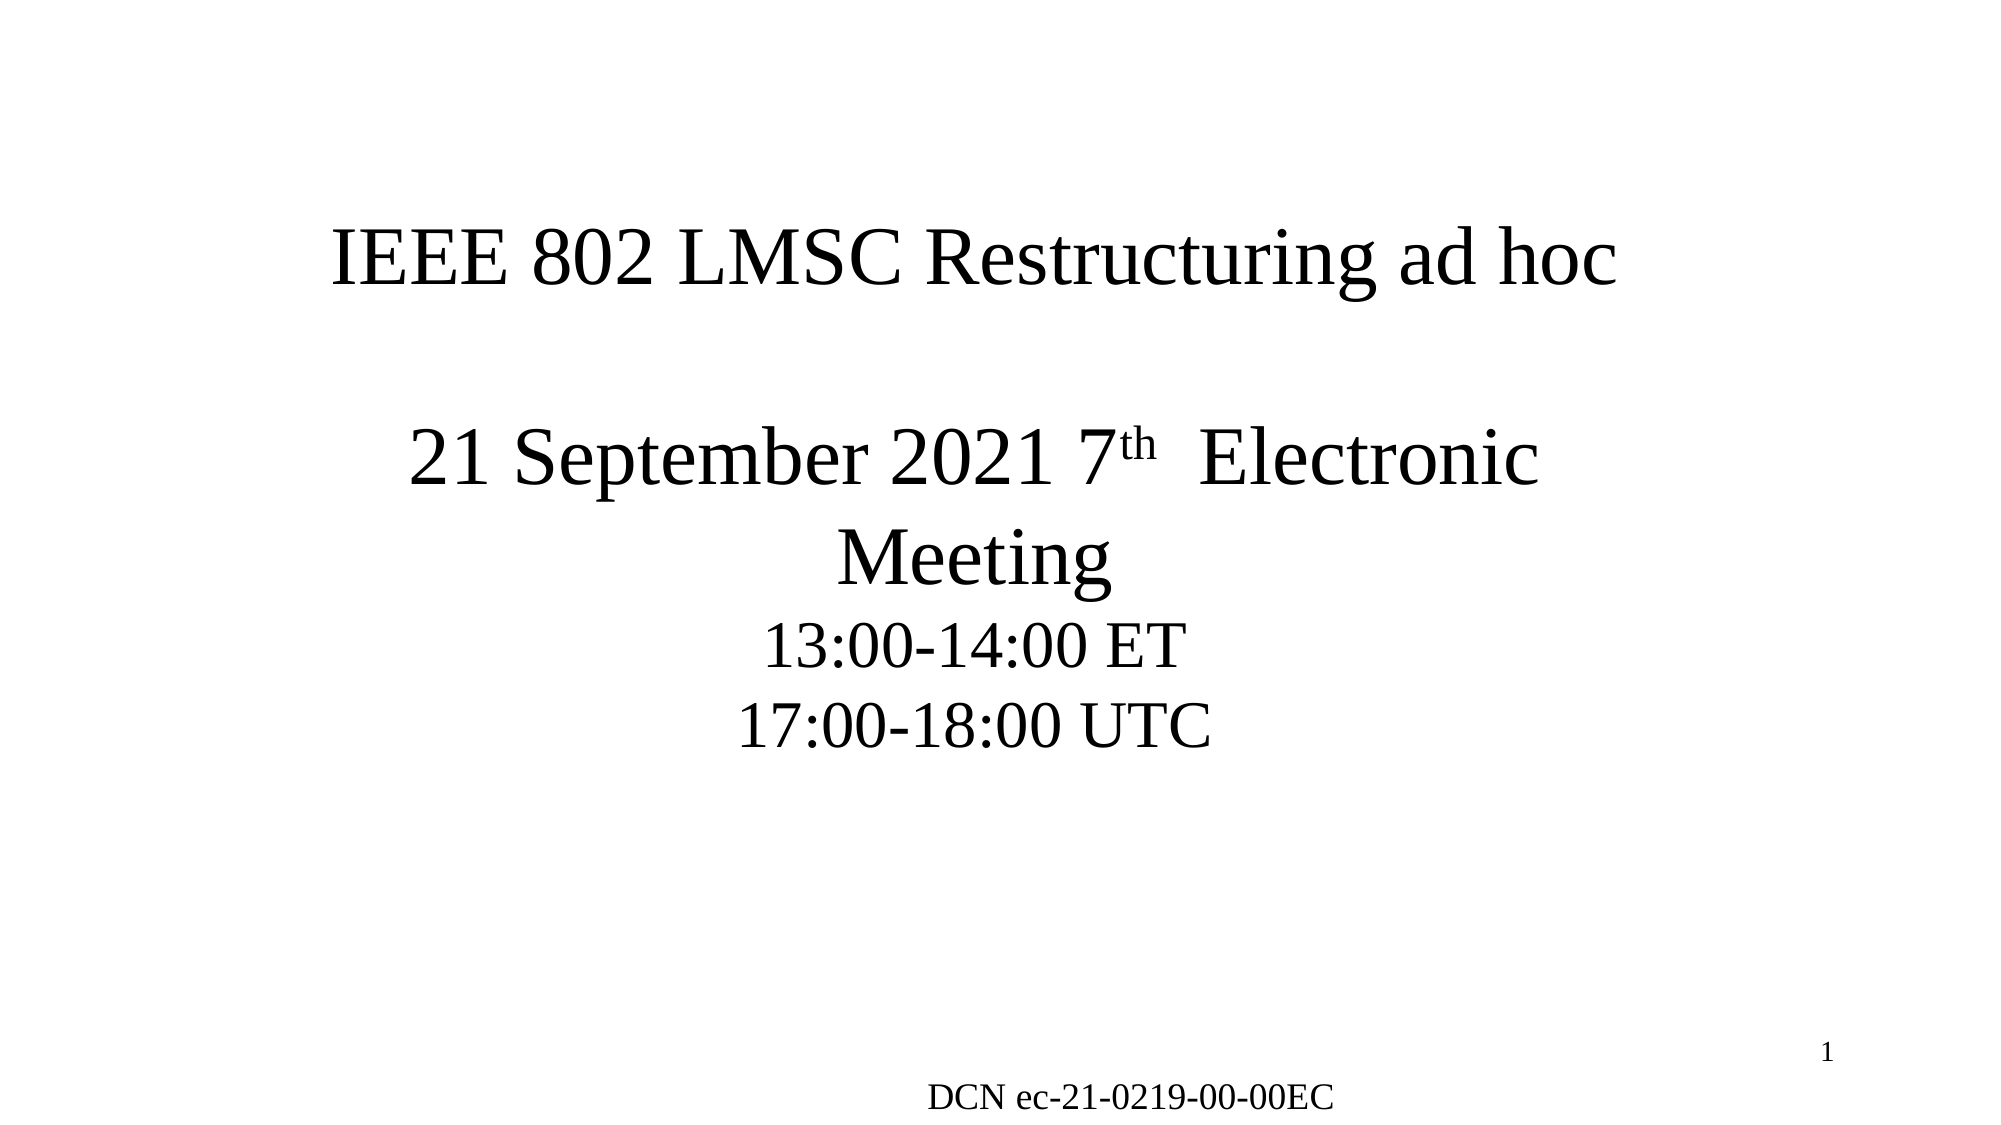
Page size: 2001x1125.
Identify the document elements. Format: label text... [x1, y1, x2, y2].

slide_number 1 [1433, 1024, 1851, 1101]
title IEEE 802 LMSC Restructuring ad hoc 21 September 2021 7th Electronic Meeting 13:00-14:00 ET 17:00-18:00 UTC [274, 224, 1676, 938]
text_box DCN ec-21-0219-00-00EC [912, 1064, 1780, 1125]
